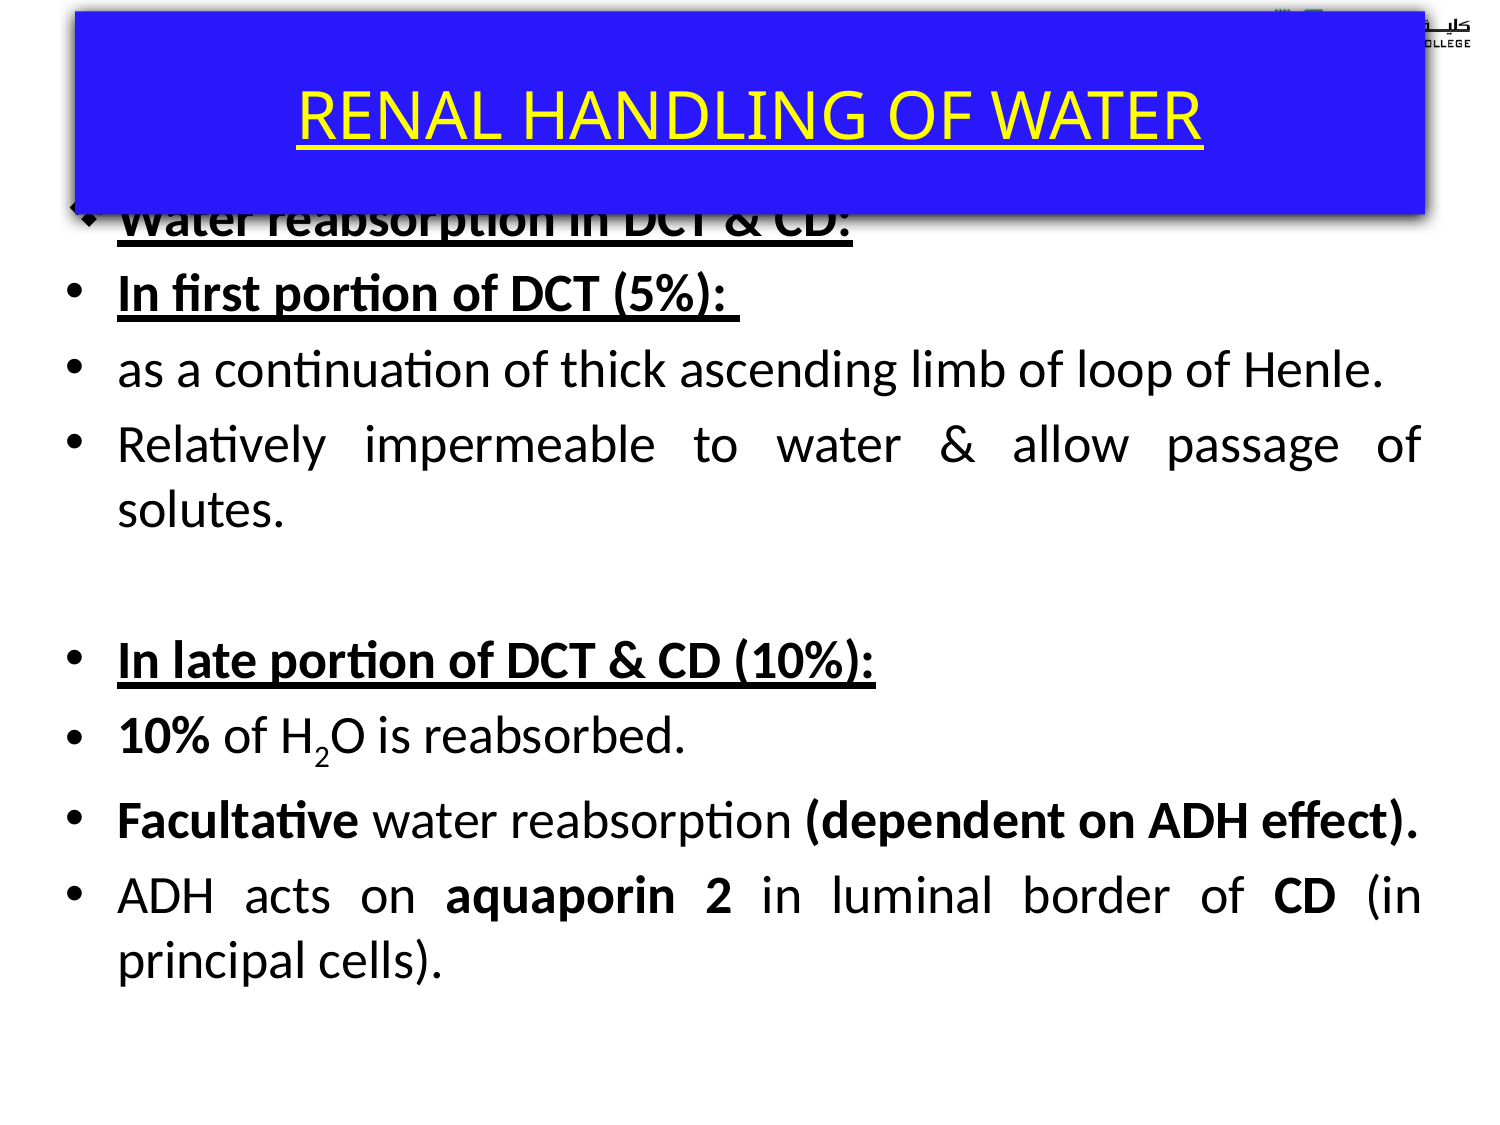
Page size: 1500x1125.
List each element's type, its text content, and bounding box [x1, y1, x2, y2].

title RENAL HANDLING OF WATER [75, 11, 1425, 215]
picture [1262, 0, 1475, 65]
list Water reabsorption in DCT & CD: In first portion of DCT (5%): as a continuation of thick ascending limb of loop of Henle. Relatively impermeable to water & allow passage of solutes. In late portion of DCT & CD (10%): 10% of H2O is reabsorbed. Facultative water reabsorption (dependent on ADH effect). ADH acts on aquaporin 2 in luminal border of CD (in principal cells). [50, 174, 1438, 1068]
